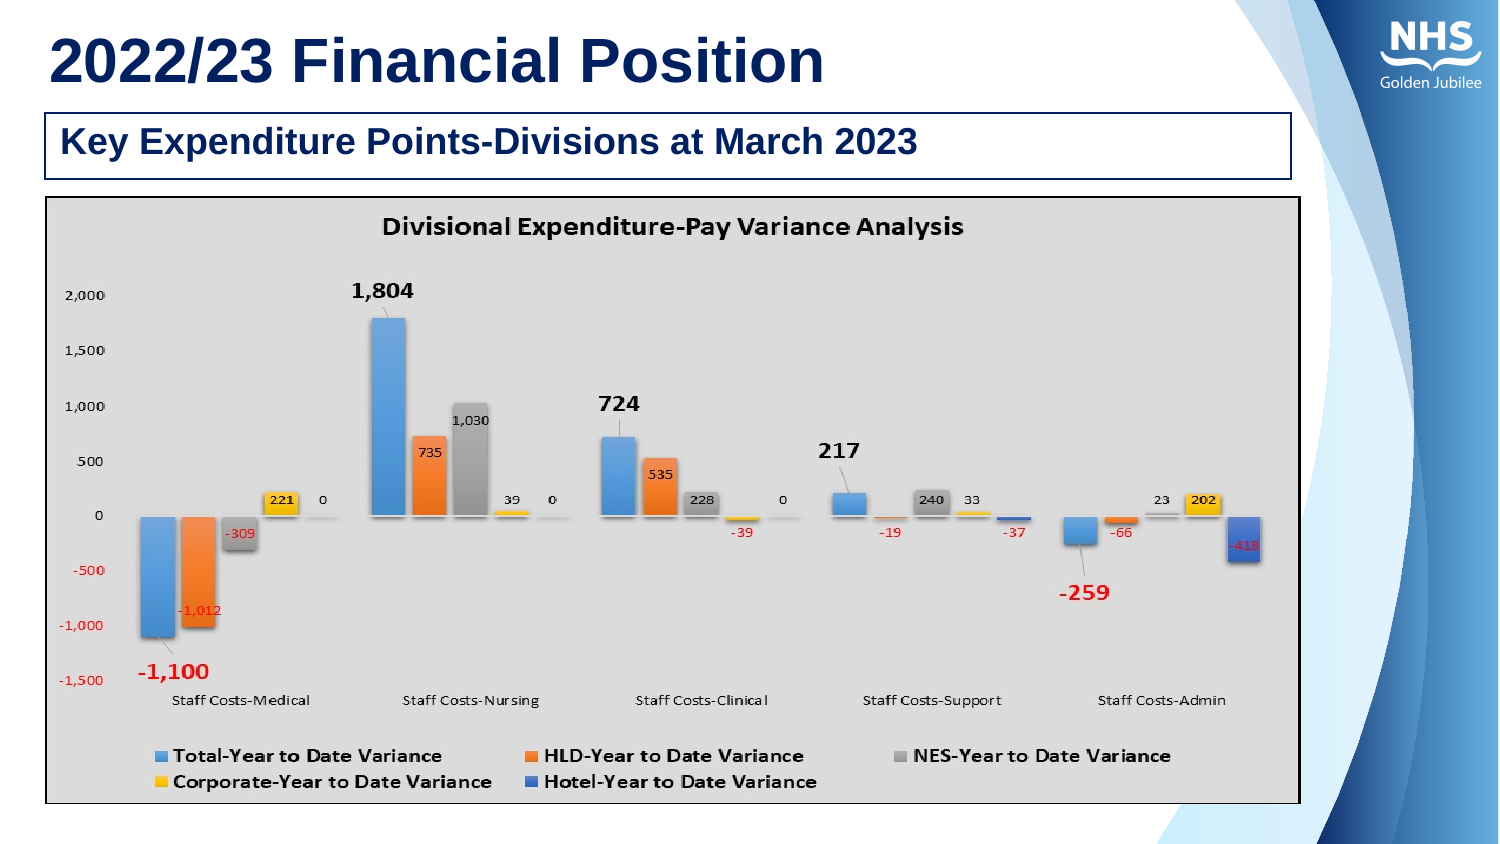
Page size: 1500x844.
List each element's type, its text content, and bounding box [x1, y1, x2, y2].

picture [44, 196, 1302, 804]
title 2022/23 Financial Position [49, 23, 1064, 95]
table_header Key Expenditure Points-Divisions at March 2023 [46, 114, 1290, 178]
text_box [49, 217, 1336, 844]
picture [1380, 21, 1482, 92]
